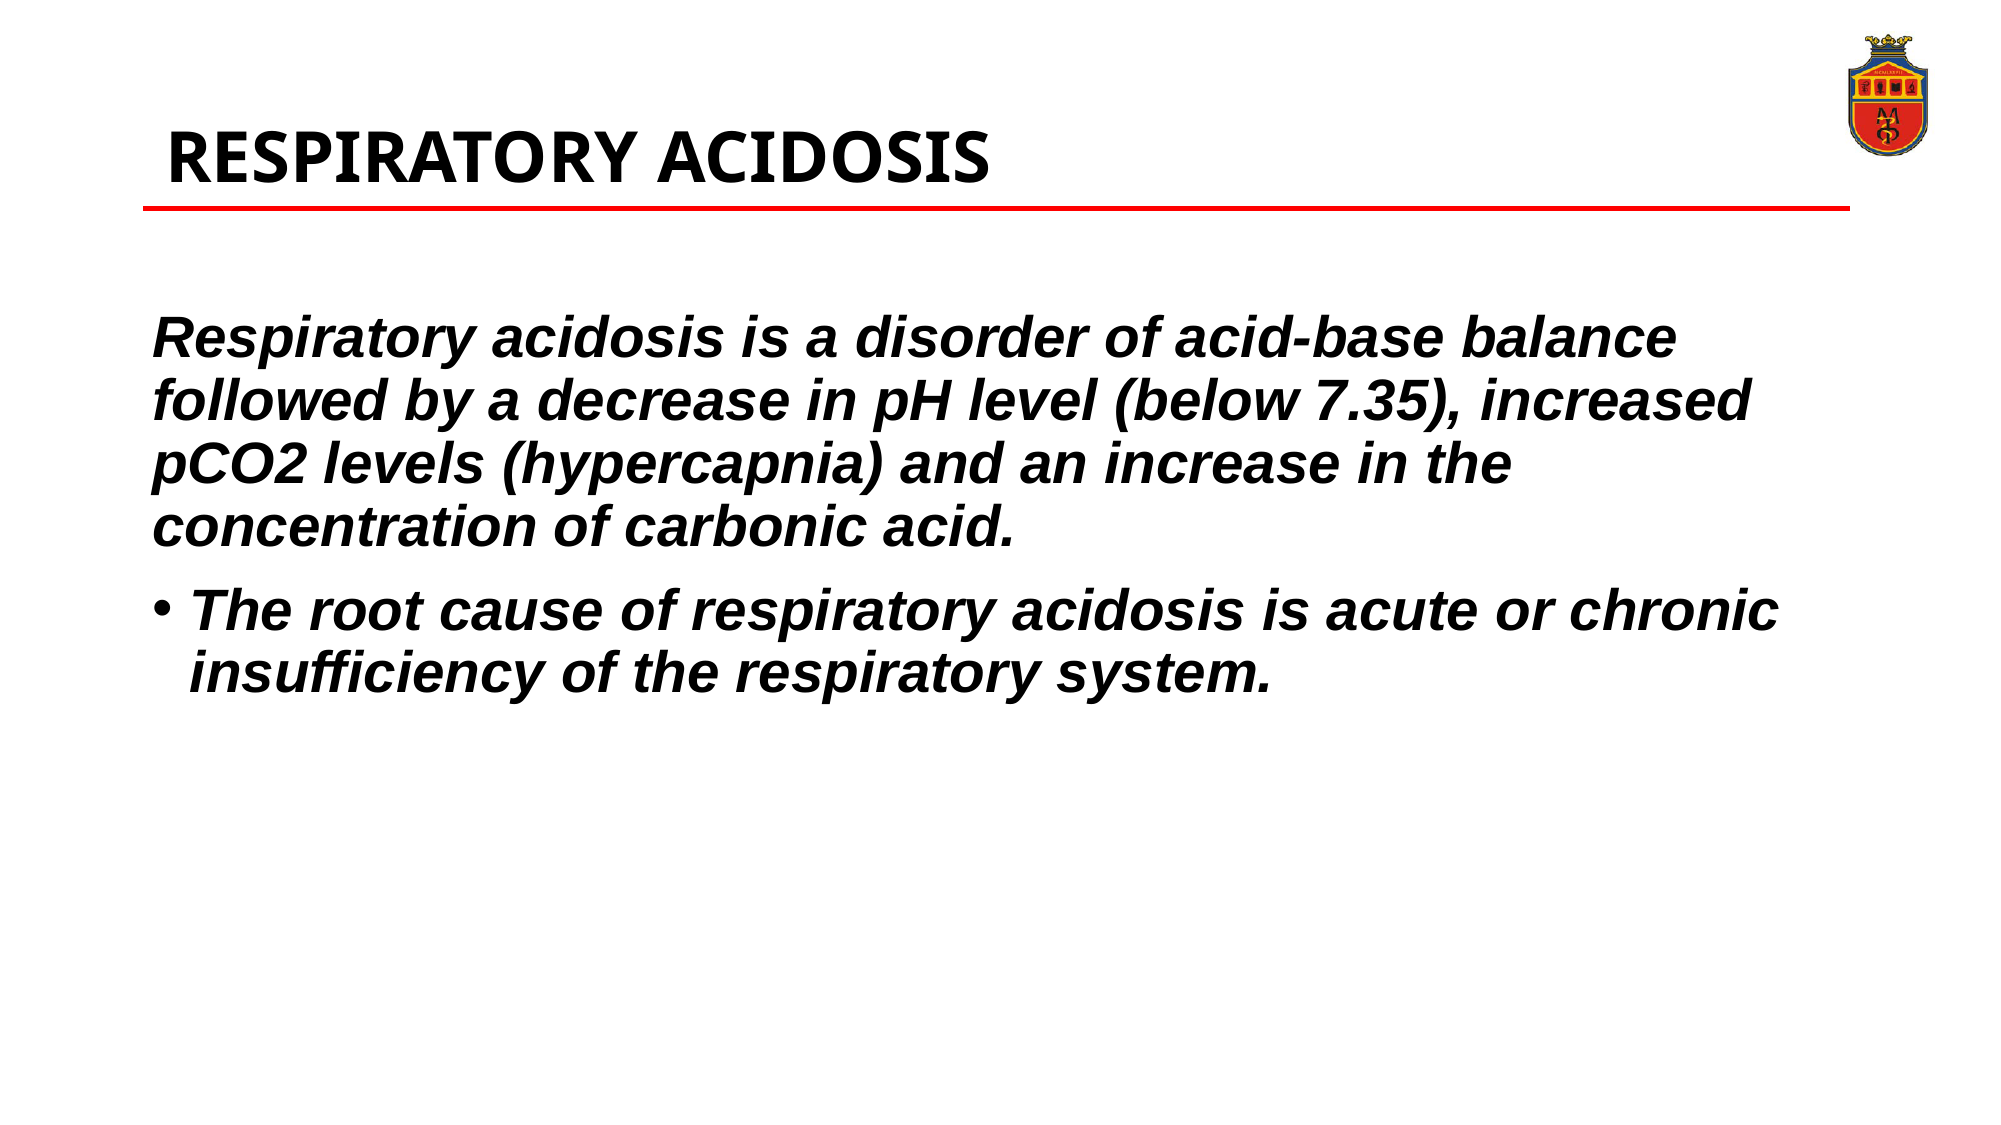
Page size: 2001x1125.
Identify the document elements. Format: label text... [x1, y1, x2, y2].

picture [1794, 16, 1969, 189]
title RESPIRATORY ACIDOSIS [150, 103, 1850, 204]
list Respiratory acidosis is a disorder of acid-base balance followed by a decrease in pH level (below 7.35), increased pCO2 levels (hypercapnia) and an increase in the concentration of carbonic acid. The root cause of respiratory acidosis is acute or chronic insufficiency of the respiratory system. [137, 299, 1863, 1014]
